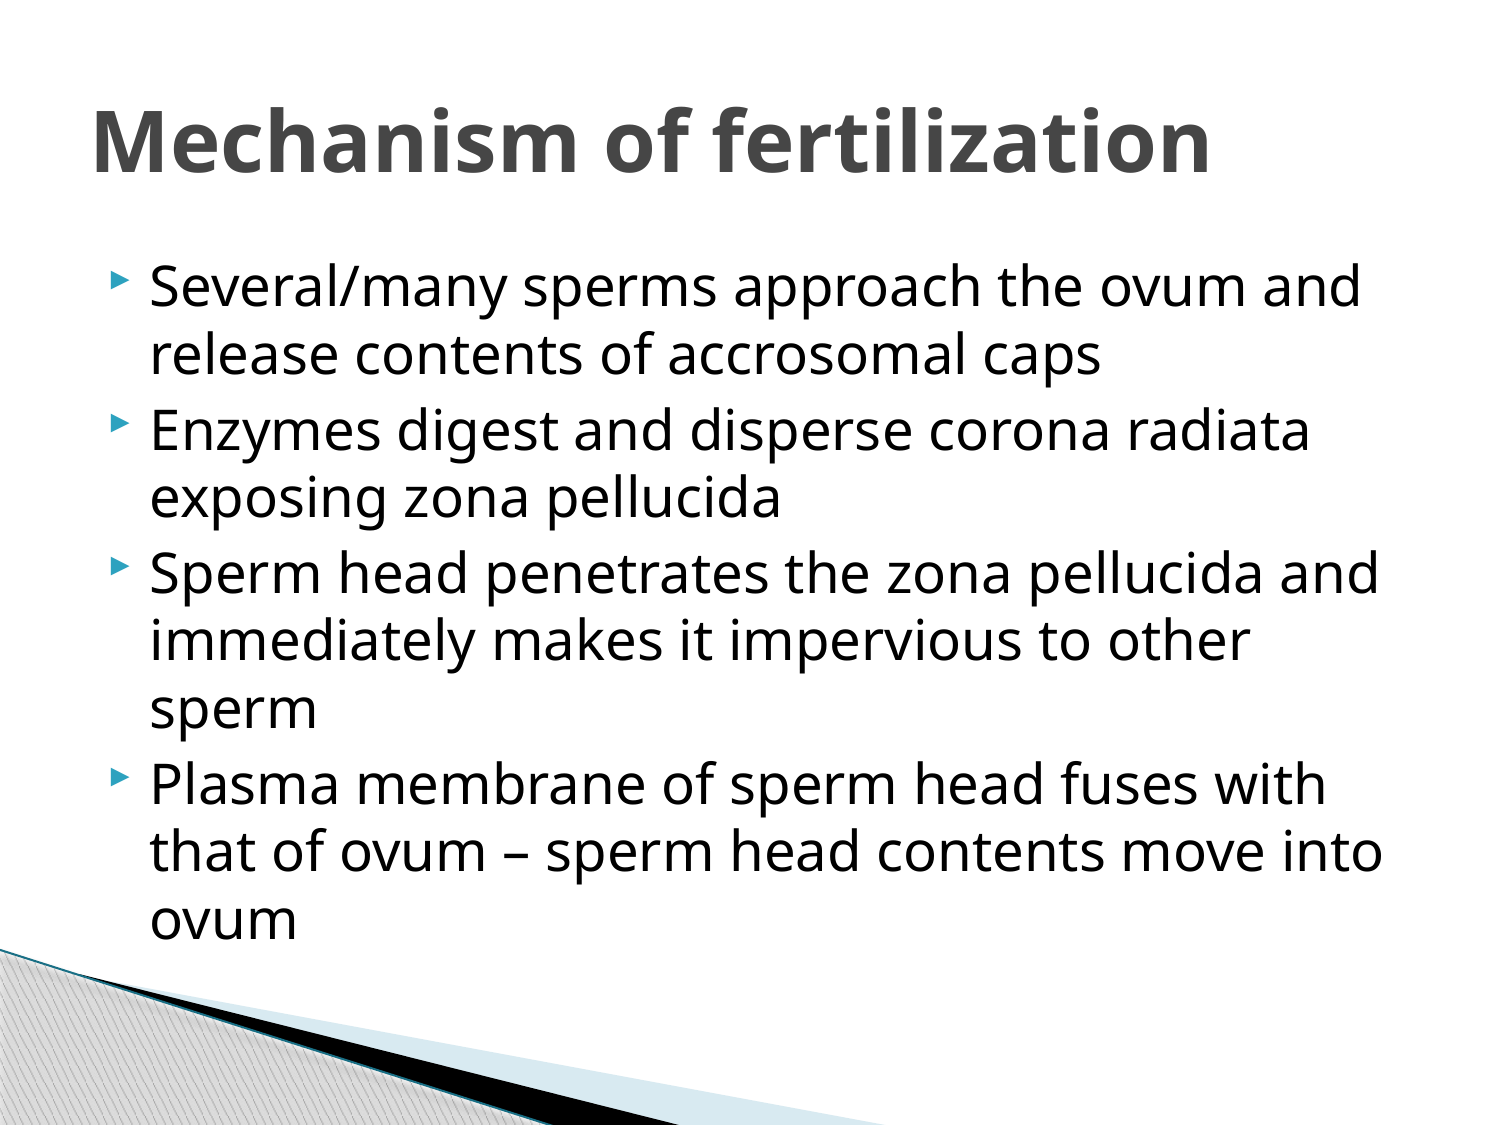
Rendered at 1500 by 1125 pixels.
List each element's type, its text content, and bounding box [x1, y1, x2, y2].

list Several/many sperms approach the ovum and release contents of accrosomal caps Enzymes digest and disperse corona radiata exposing zona pellucida Sperm head penetrates the zona pellucida and immediately makes it impervious to other sperm Plasma membrane of sperm head fuses with that of ovum – sperm head contents move into ovum [75, 243, 1425, 986]
title Mechanism of fertilization [75, 45, 1425, 233]
